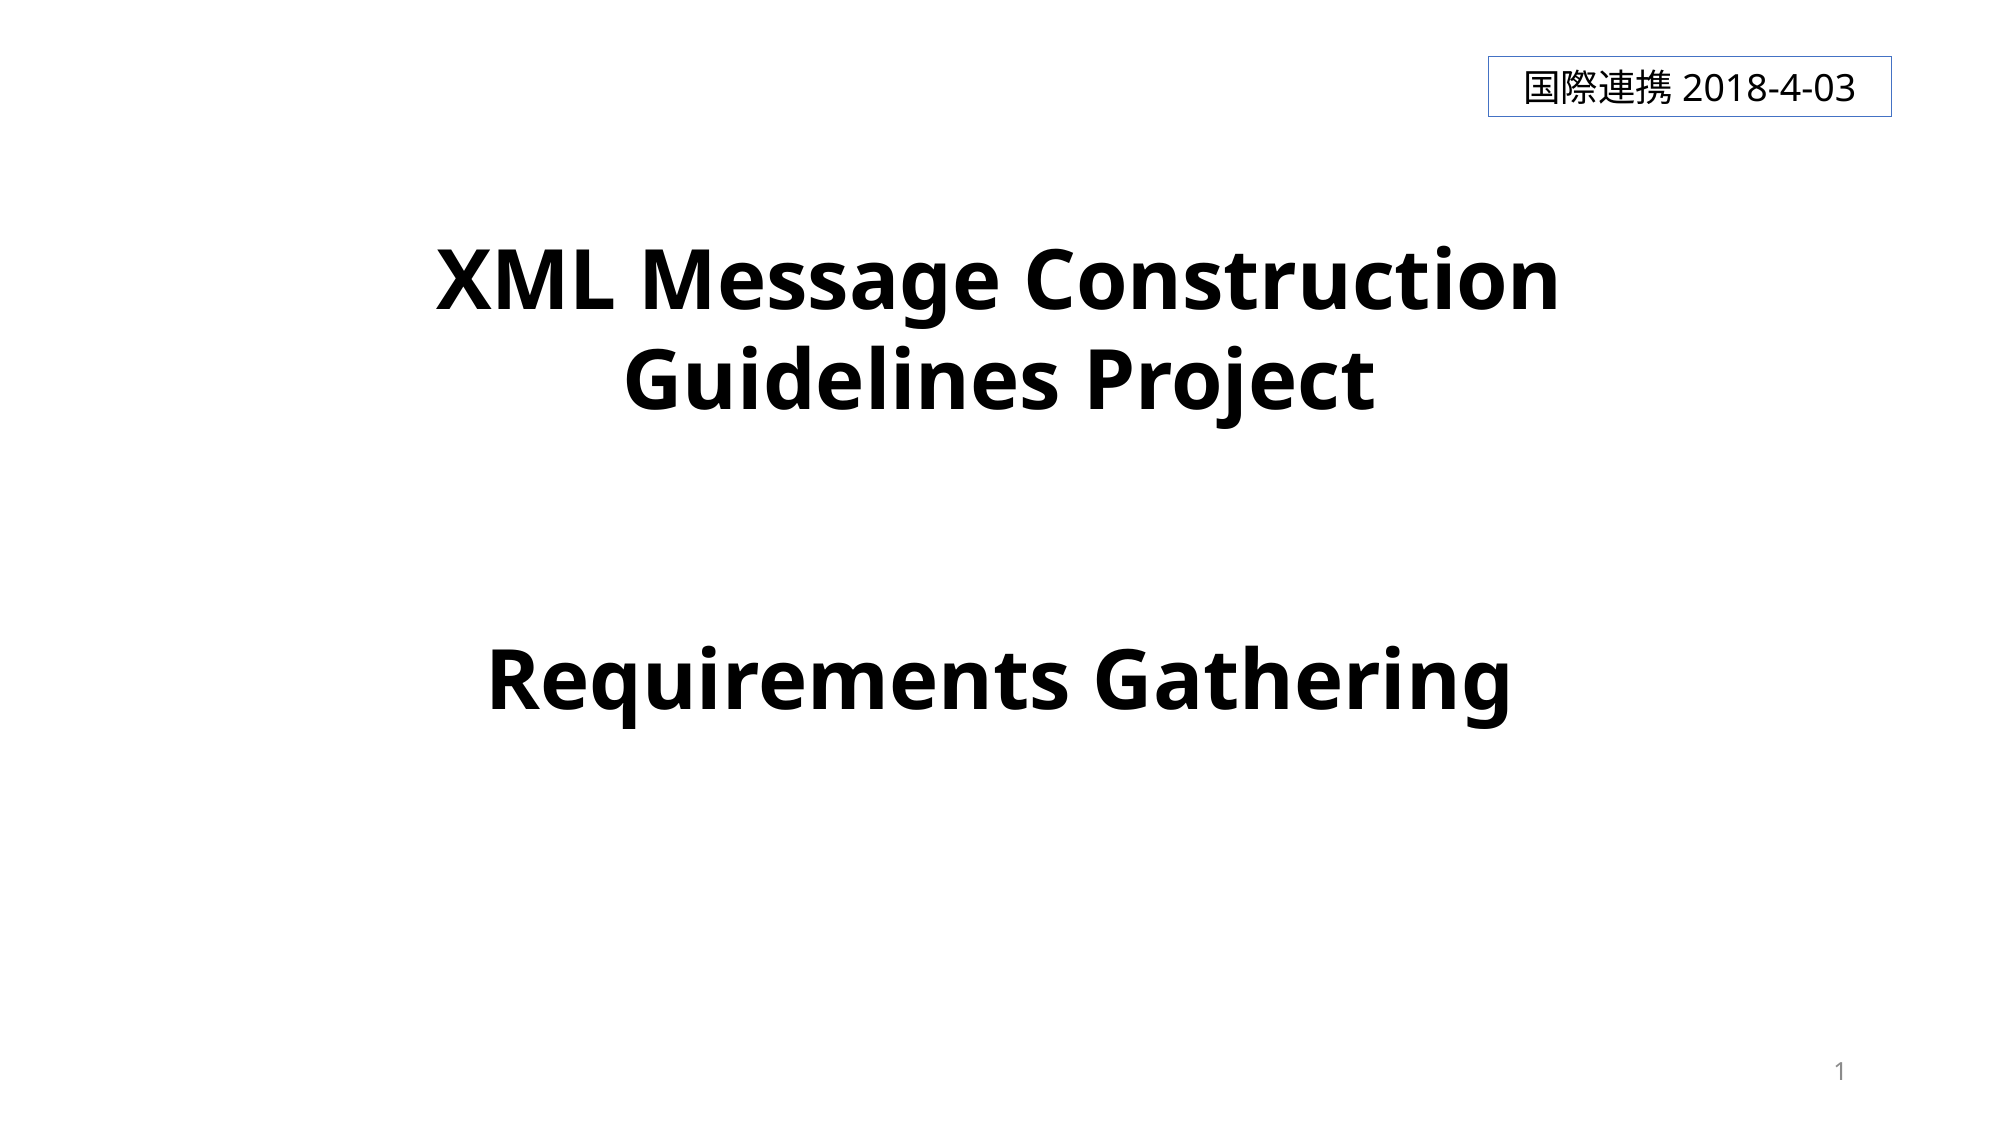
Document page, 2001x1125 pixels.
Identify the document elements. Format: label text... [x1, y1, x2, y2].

slide_number 1 [1412, 1042, 1863, 1103]
text_box 国際連携2018-4-03 [1488, 56, 1892, 117]
text_box XML Message Construction Guidelines Project Requirements Gathering [336, 219, 1664, 734]
